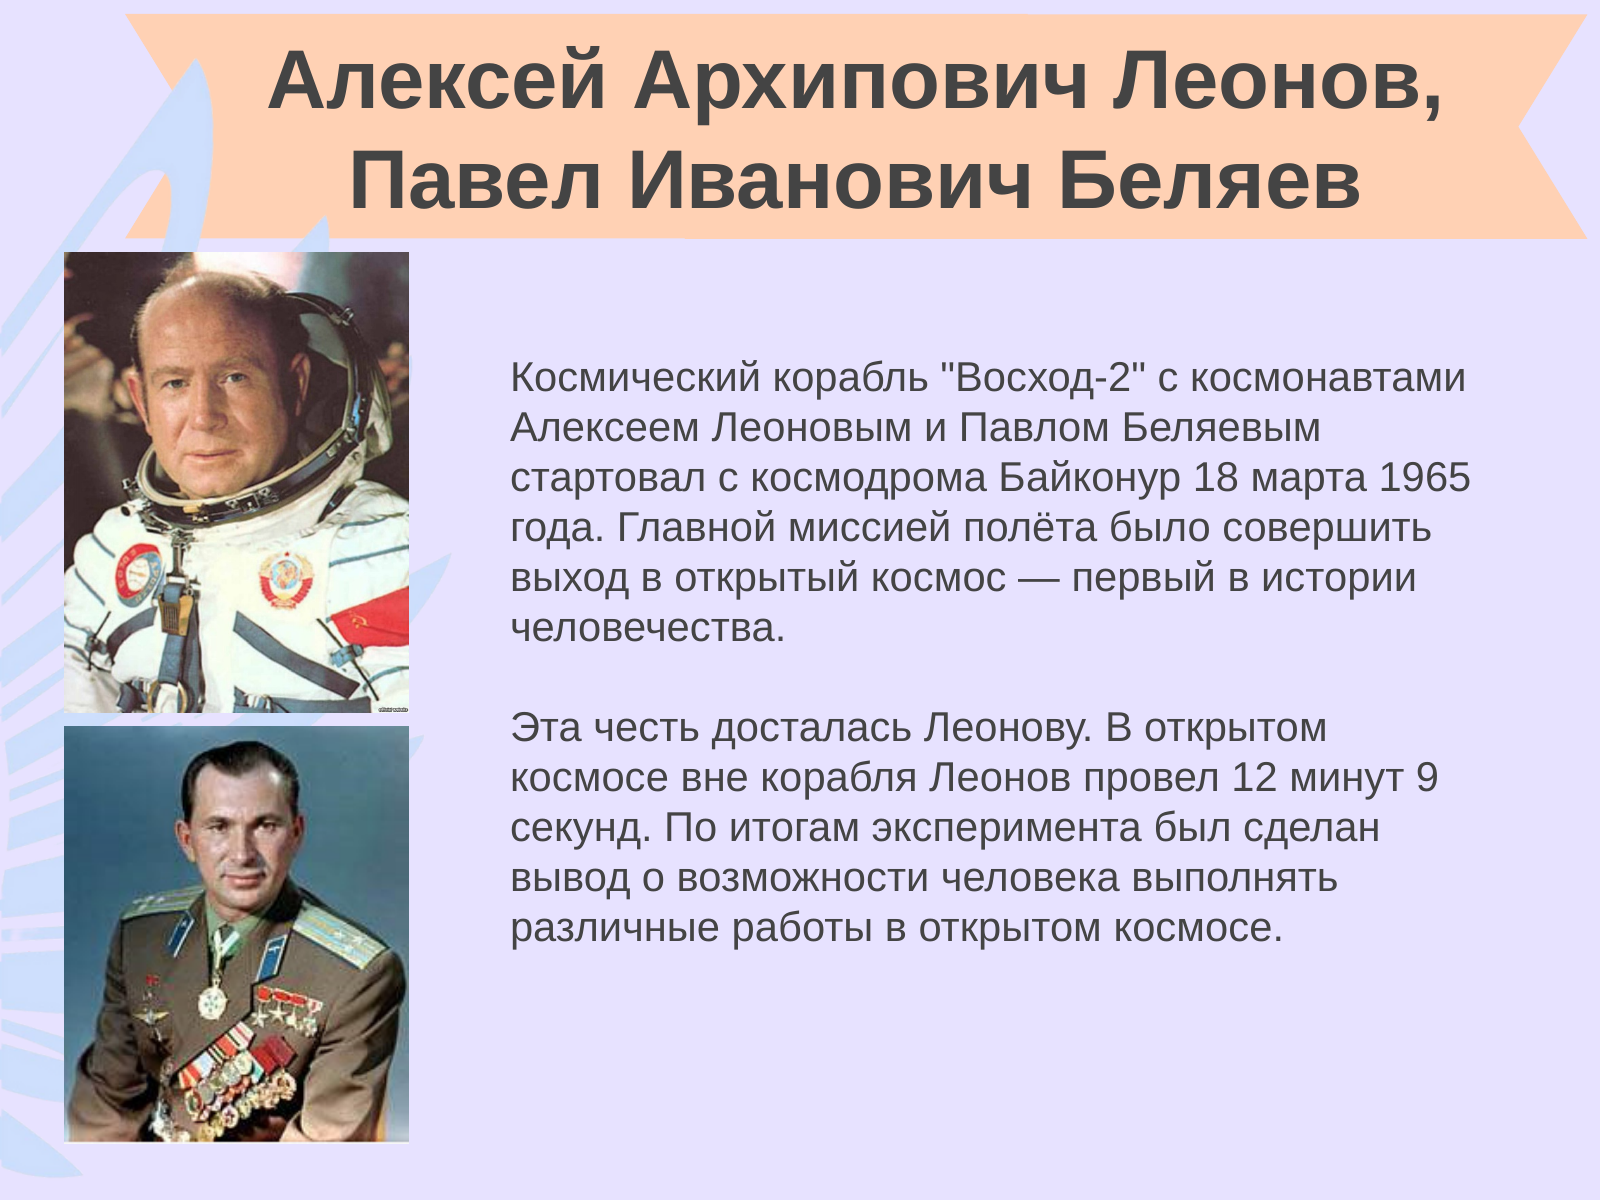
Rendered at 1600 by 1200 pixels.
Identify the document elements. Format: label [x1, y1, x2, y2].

picture [63, 252, 409, 713]
text_box [0, 0, 1588, 1200]
picture [63, 726, 409, 1144]
